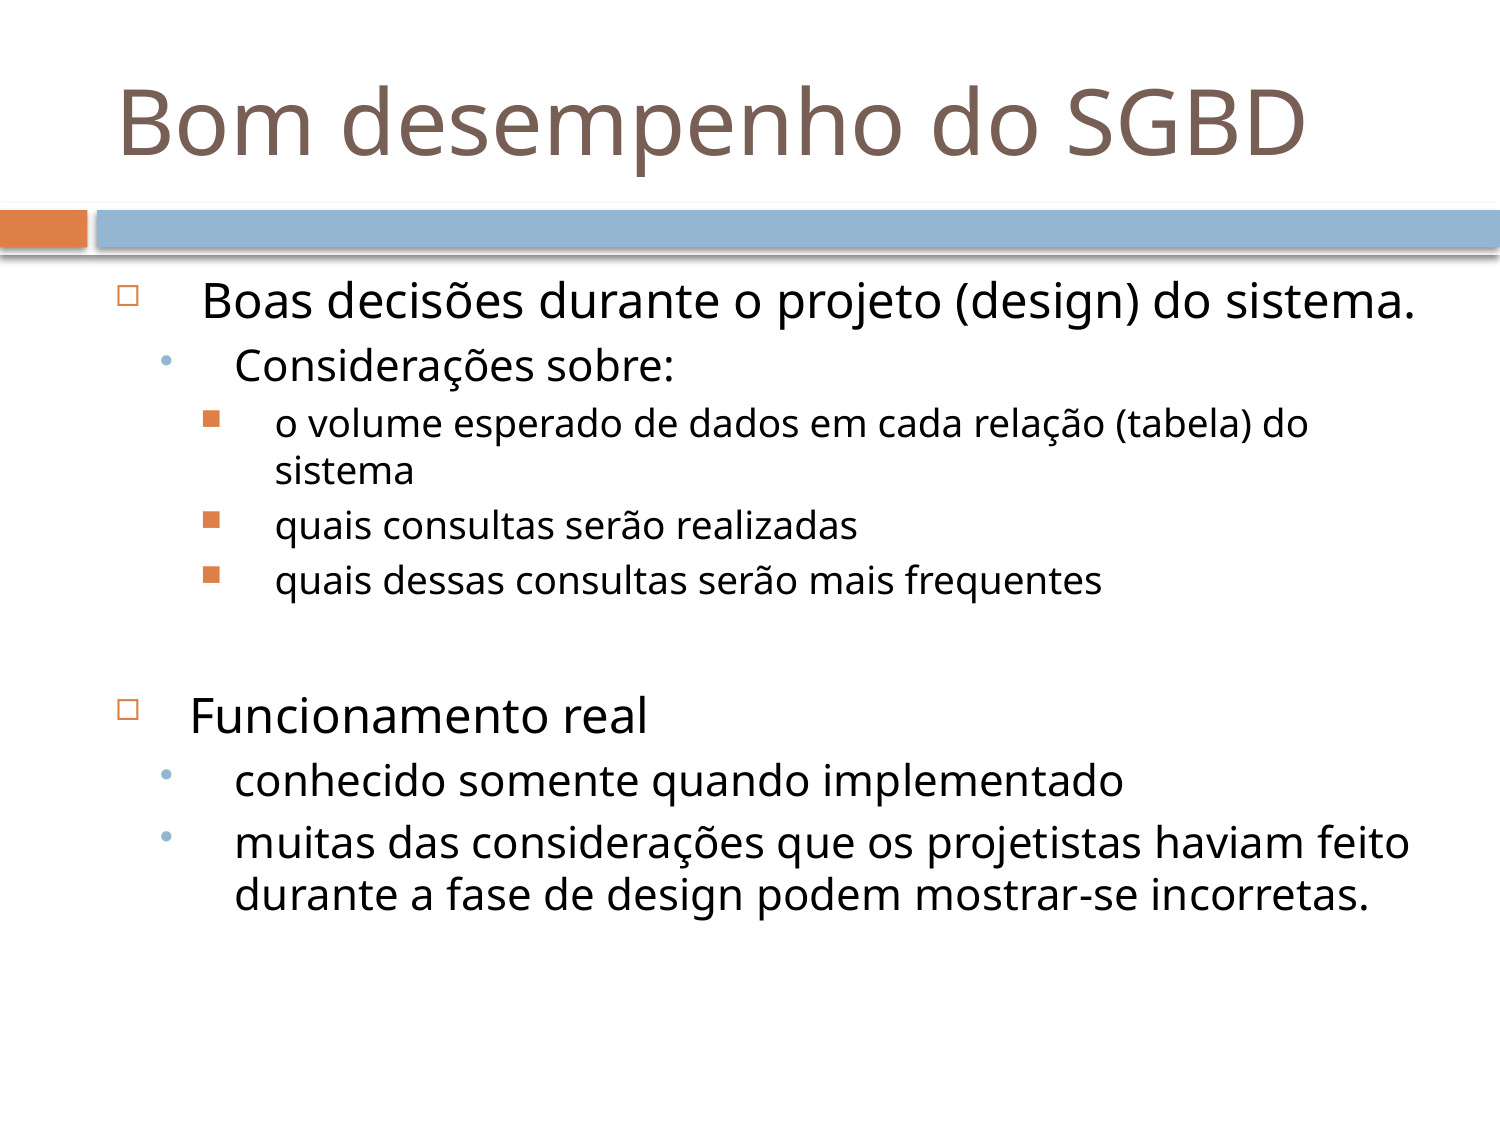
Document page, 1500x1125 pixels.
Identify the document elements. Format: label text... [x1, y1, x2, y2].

title Bom desempenho do SGBD [100, 37, 1438, 200]
list Boas decisões durante o projeto (design) do sistema. Considerações sobre: o volume esperado de dados em cada relação (tabela) do sistema quais consultas serão realizadas quais dessas consultas serão mais frequentes Funcionamento real conhecido somente quando implementado muitas das considerações que os projetistas haviam feito durante a fase de design podem mostrar-se incorretas. [100, 262, 1438, 1000]
